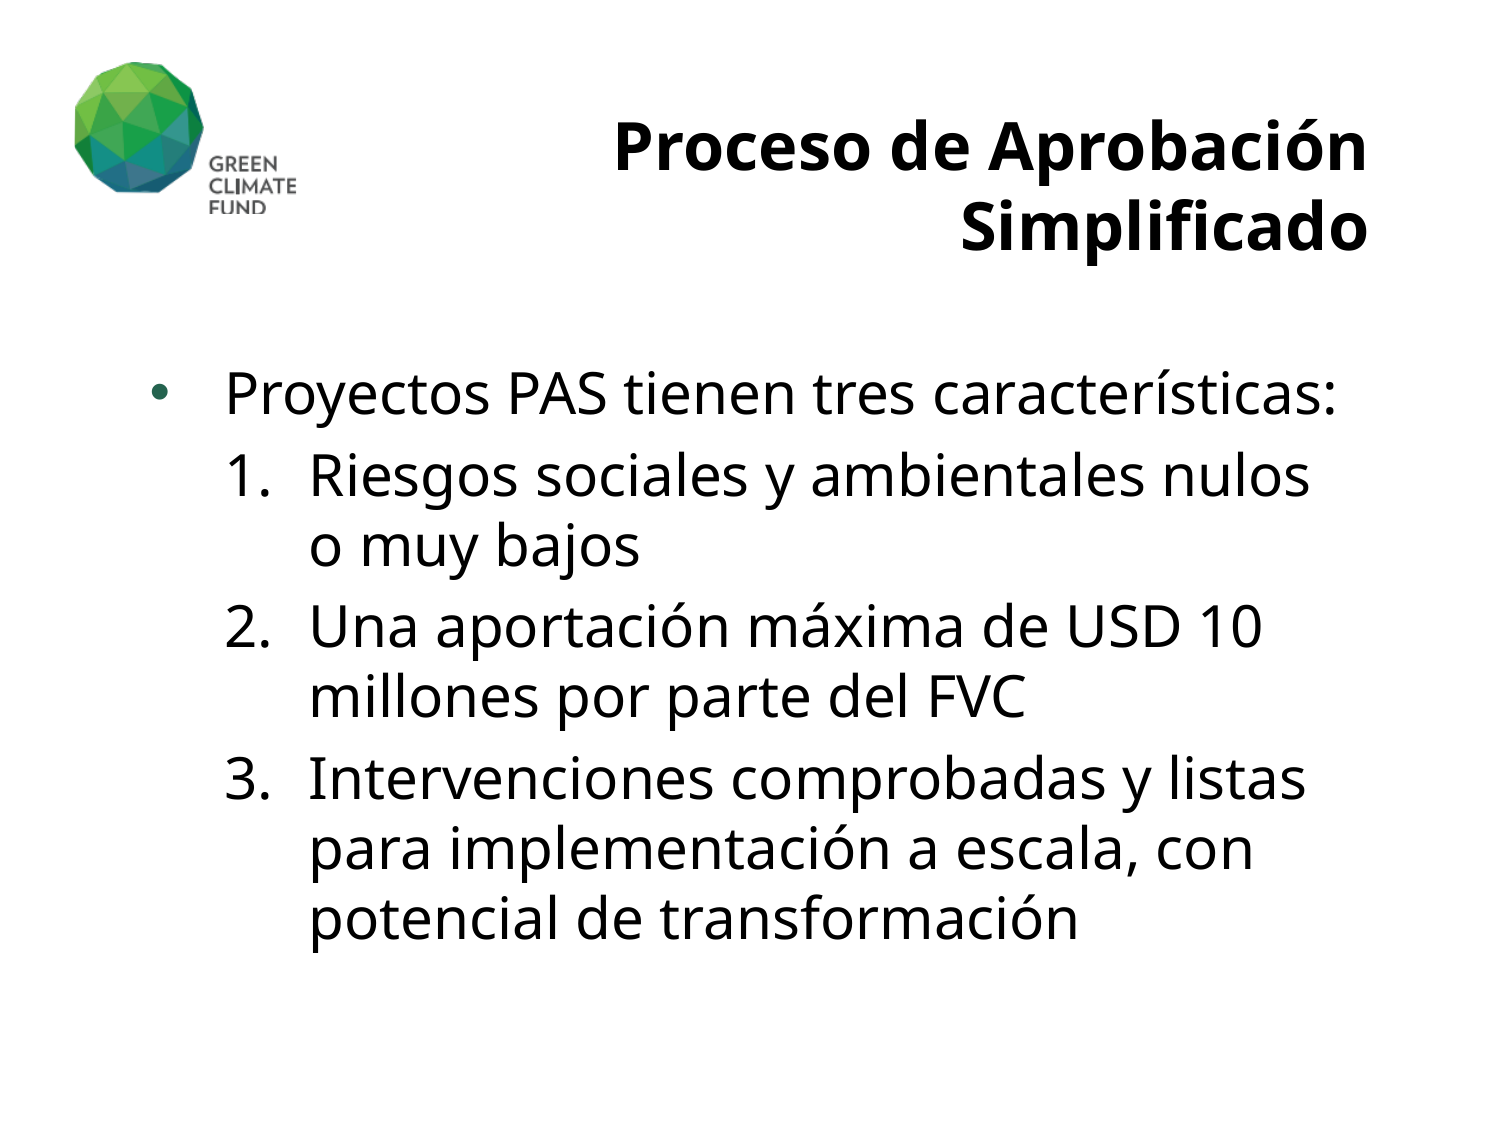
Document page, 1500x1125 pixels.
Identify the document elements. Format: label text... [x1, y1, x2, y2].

list Proyectos PAS tienen tres características: Riesgos sociales y ambientales nulos o muy bajos Una aportación máxima de USD 10 millones por parte del FVC Intervenciones comprobadas y listas para implementación a escala, con potencial de transformación [134, 348, 1370, 997]
title Proceso de Aprobación Simplificado [294, 96, 1385, 190]
